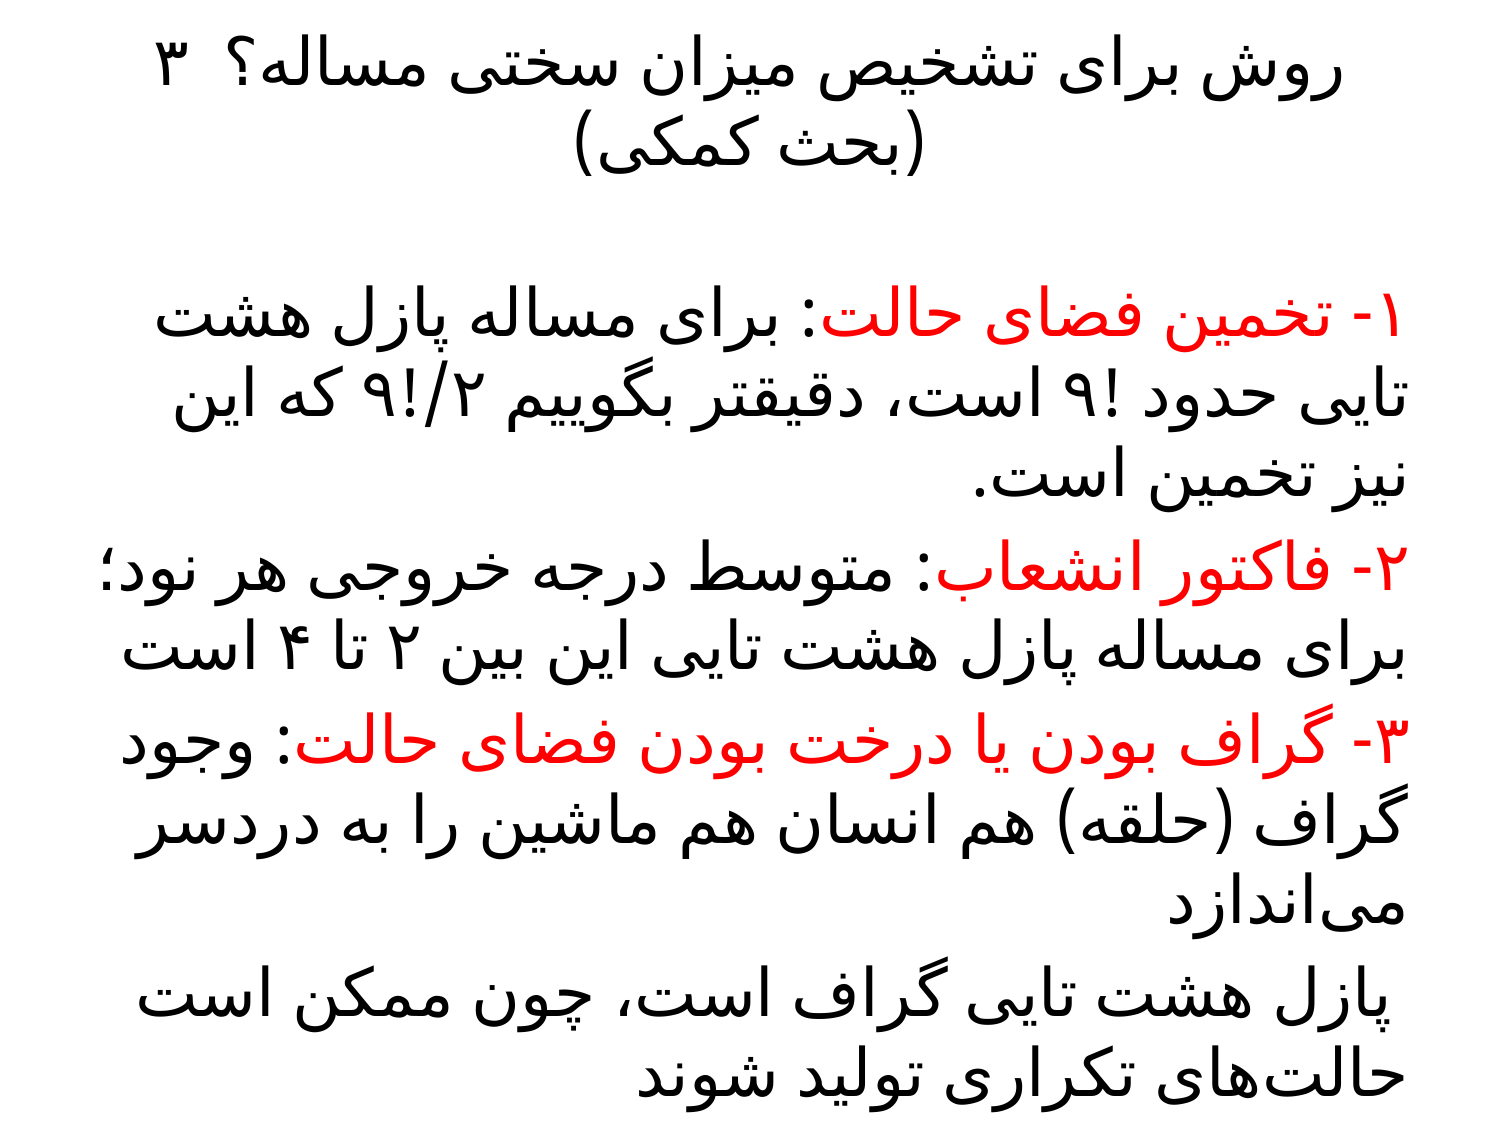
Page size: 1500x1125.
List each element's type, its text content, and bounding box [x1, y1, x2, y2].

title ۳ روش برای تشخیص میزان سختی مساله؟ (بحث کمکی) [75, 45, 1425, 233]
list ۱- تخمین فضای حالت: برای مساله پازل هشت تایی حدود !۹ است، دقیقتر بگوییم ۲/!۹ که این نیز تخمین است. ۲- فاکتور انشعاب: متوسط درجه خروجی هر نود؛ برای مساله پازل هشت تایی این بین ۲ تا ۴ است ۳- گراف بودن یا درخت بودن فضای حالت: وجود گراف (حلقه) هم انسان هم ماشین را به دردسر می‌اندازد پازل هشت تایی گراف است، چون ممکن است حالت‌های تکراری تولید شوند [75, 262, 1425, 1005]
